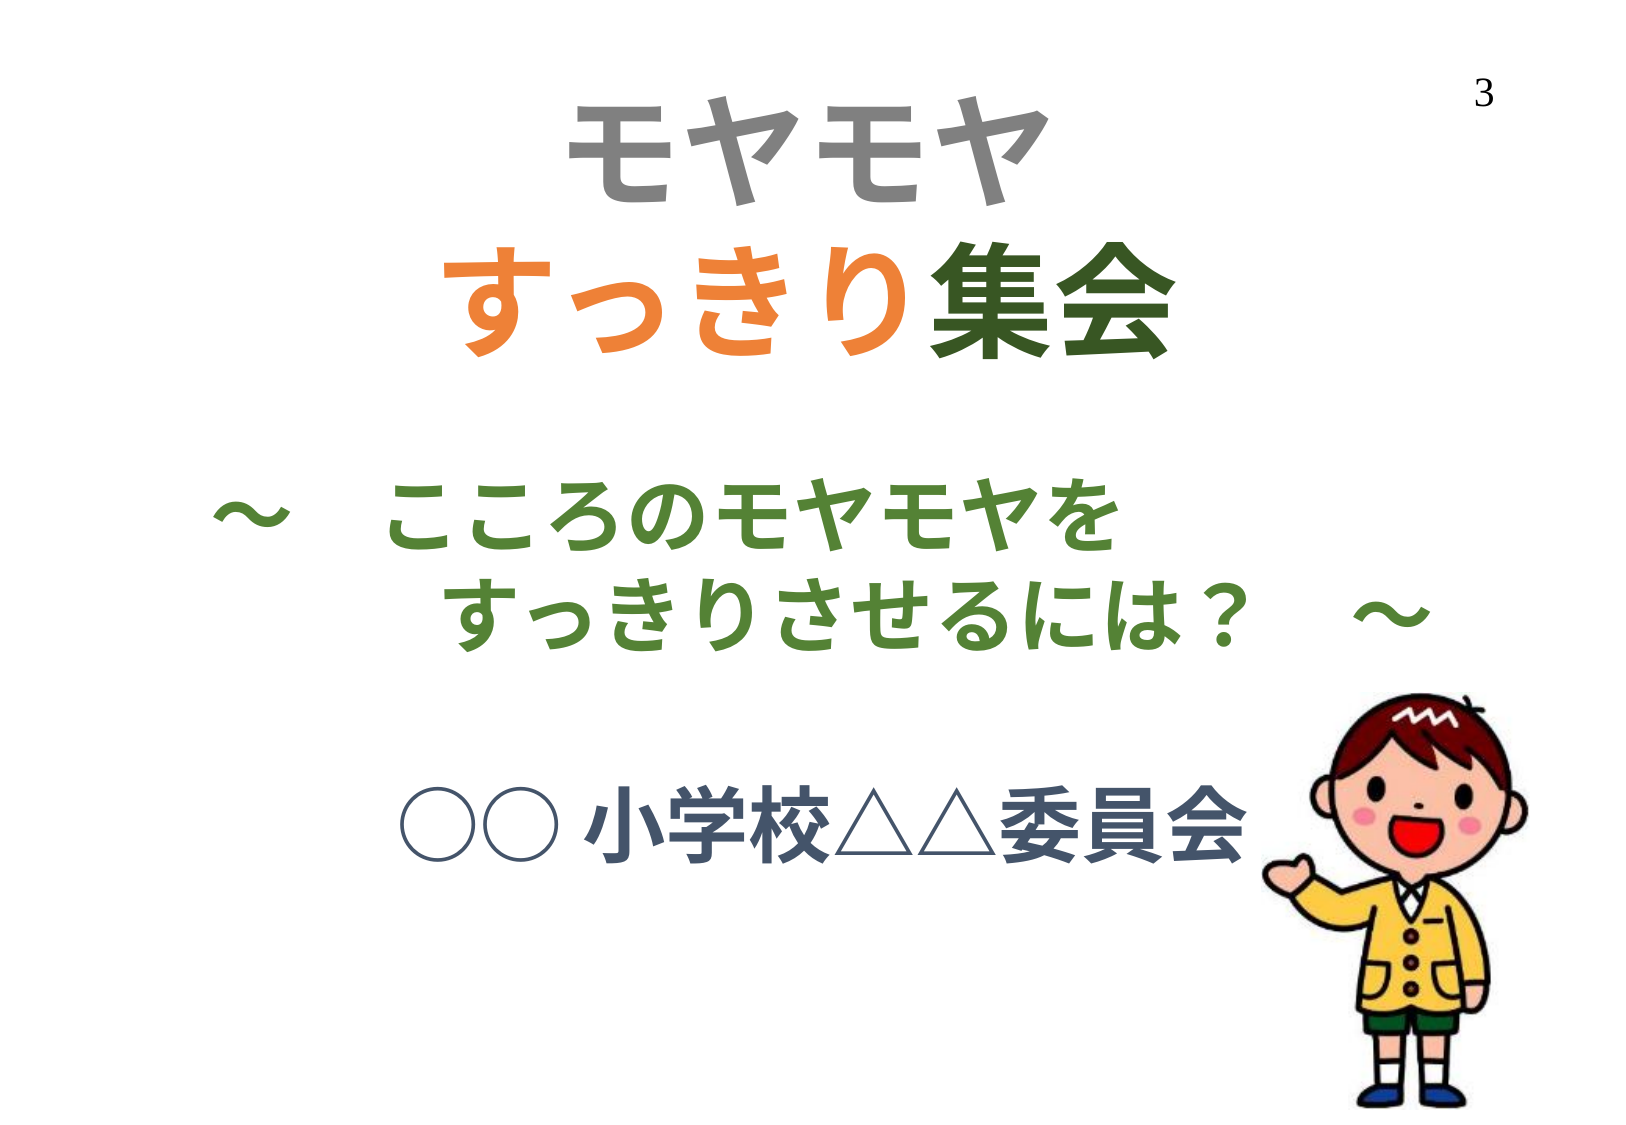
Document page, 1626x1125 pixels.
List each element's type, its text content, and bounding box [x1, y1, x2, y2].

text_box ～ こころのモヤモヤを すっきりさせるには？ ～ ○○小学校△△委員会 [196, 455, 1449, 825]
picture [1261, 692, 1530, 1110]
slide_number 3 [1144, 59, 1510, 120]
text_box モヤモヤ すっきり集会 [156, 66, 1457, 382]
